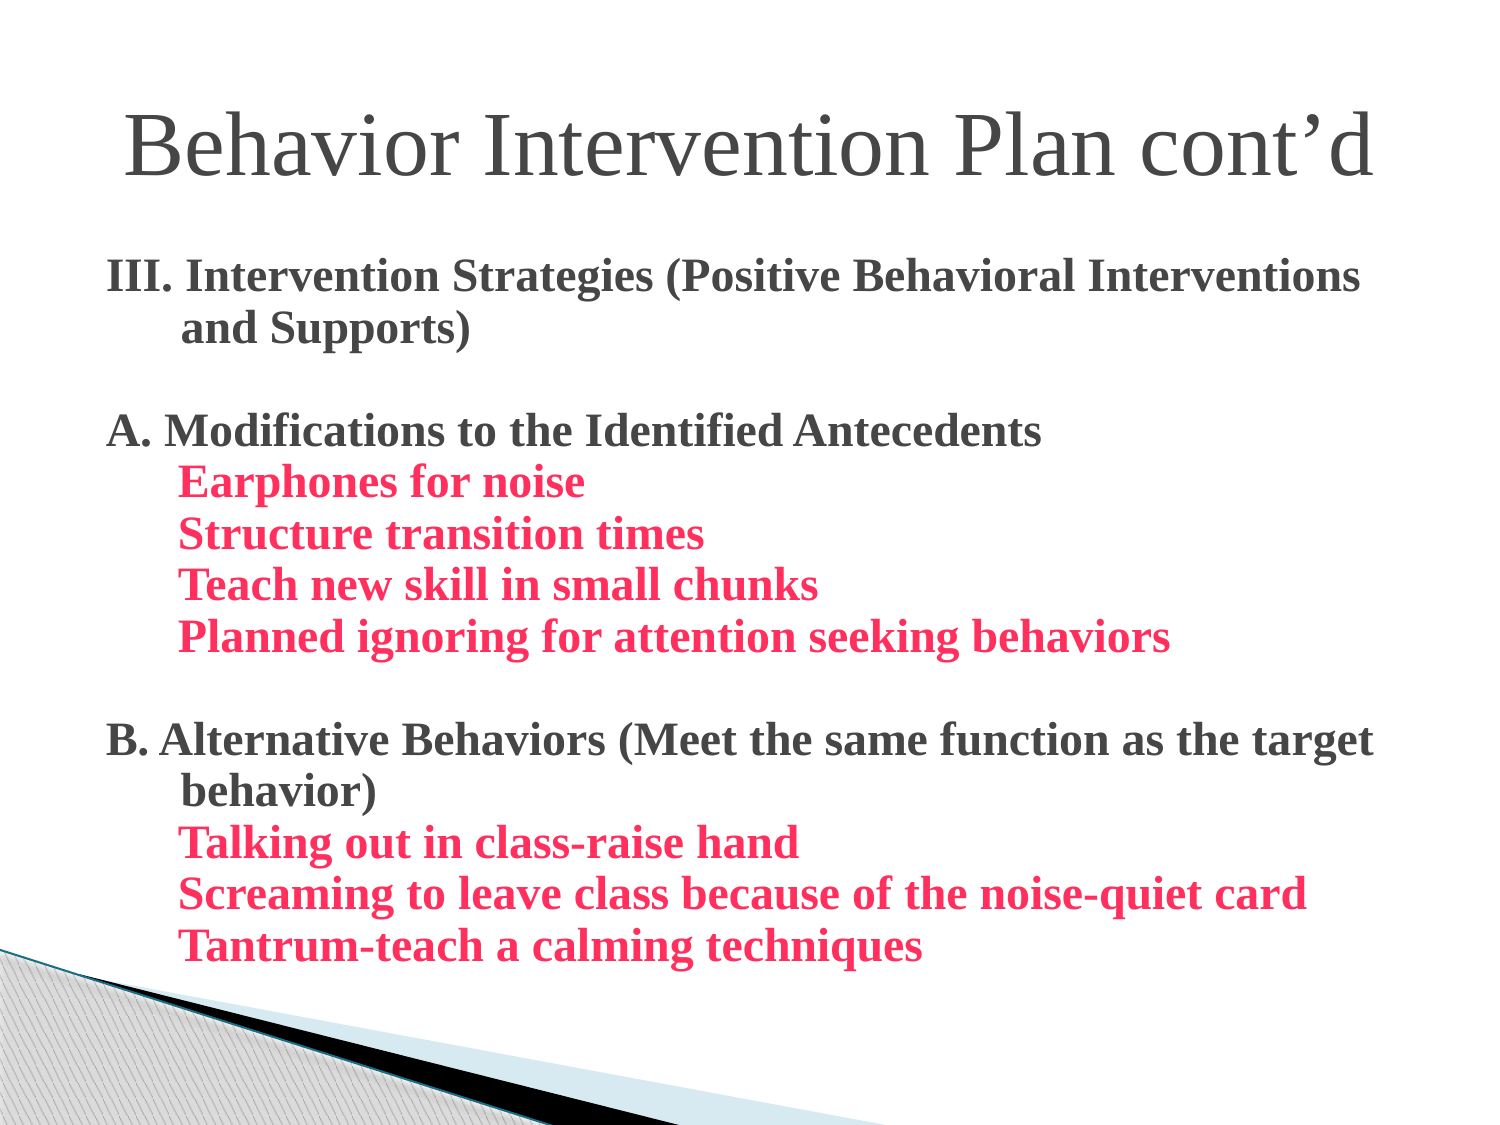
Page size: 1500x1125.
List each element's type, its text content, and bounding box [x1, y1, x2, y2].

list III. Intervention Strategies (Positive Behavioral Interventions and Supports) A. Modifications to the Identified Antecedents Earphones for noise Structure transition times Teach new skill in small chunks Planned ignoring for attention seeking behaviors B. Alternative Behaviors (Meet the same function as the target behavior) Talking out in class-raise hand Screaming to leave class because of the noise-quiet card Tantrum-teach a calming techniques [74, 242, 1426, 986]
title Behavior Intervention Plan cont’d [75, 45, 1425, 233]
